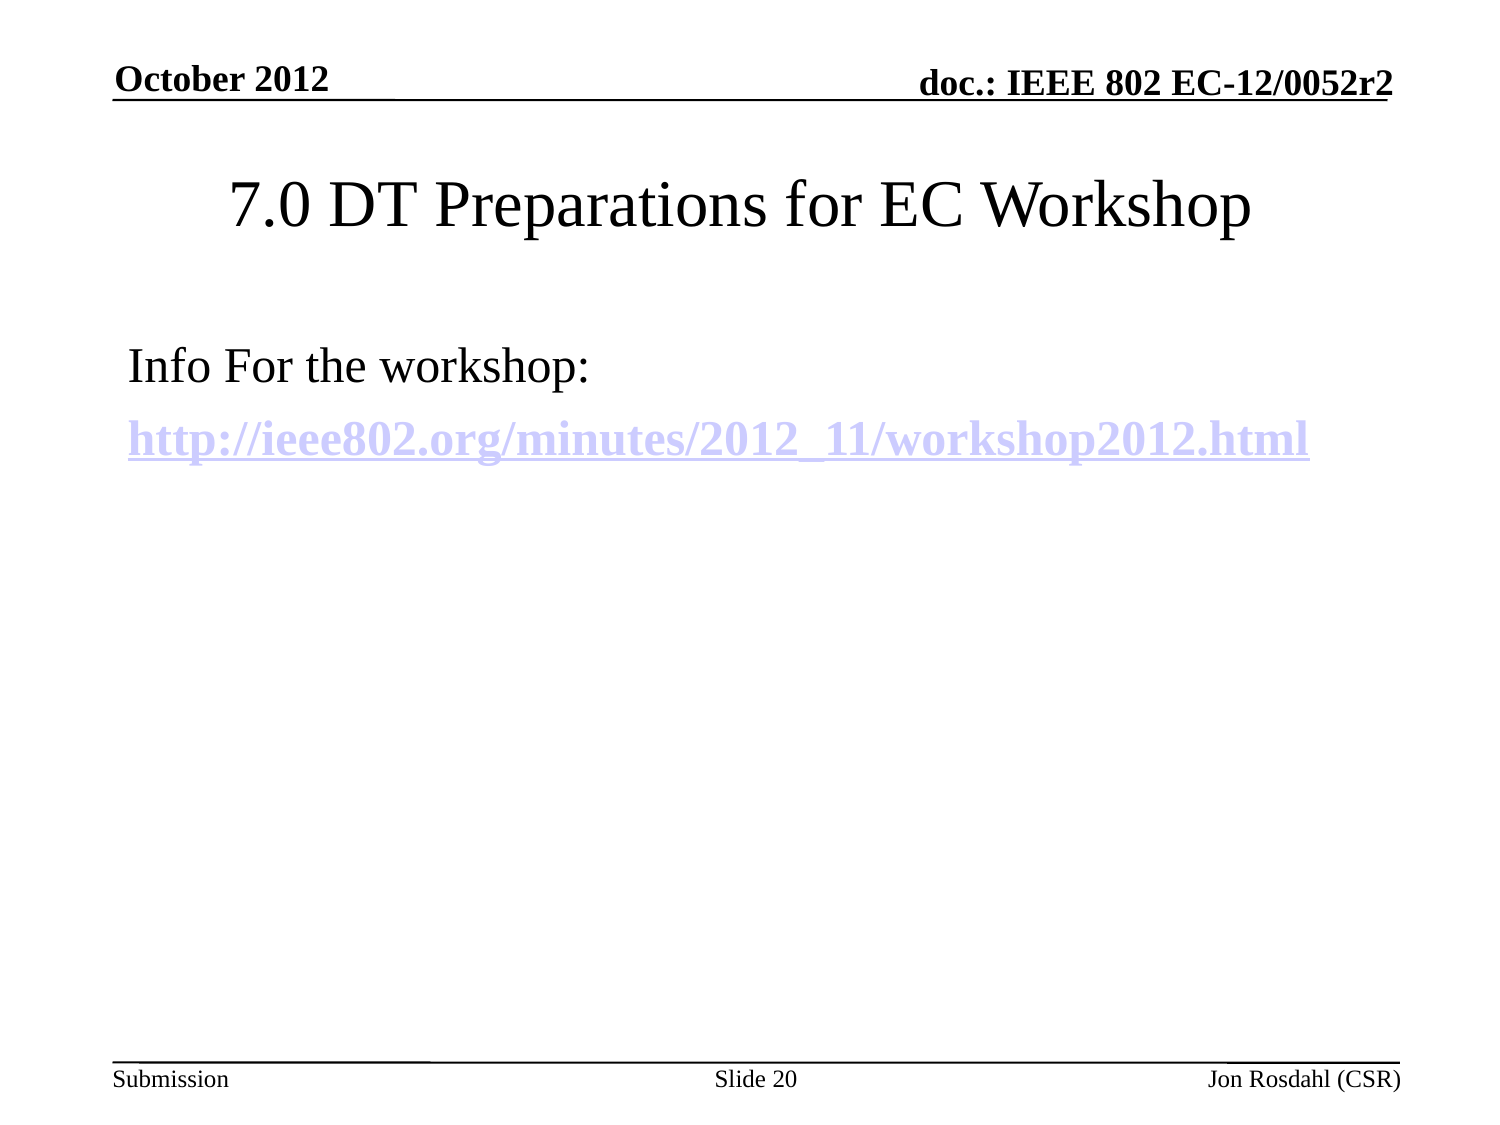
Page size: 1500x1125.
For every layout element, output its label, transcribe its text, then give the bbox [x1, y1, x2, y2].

list Info For the workshop: http://ieee802.org/minutes/2012_11/workshop2012.html [112, 324, 1388, 1000]
slide_number Slide 20 [712, 1061, 800, 1123]
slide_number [114, 54, 423, 100]
footer Jon Rosdahl (CSR) [878, 1061, 1402, 1093]
title 7.0 DT Preparations for EC Workshop [112, 112, 1388, 288]
